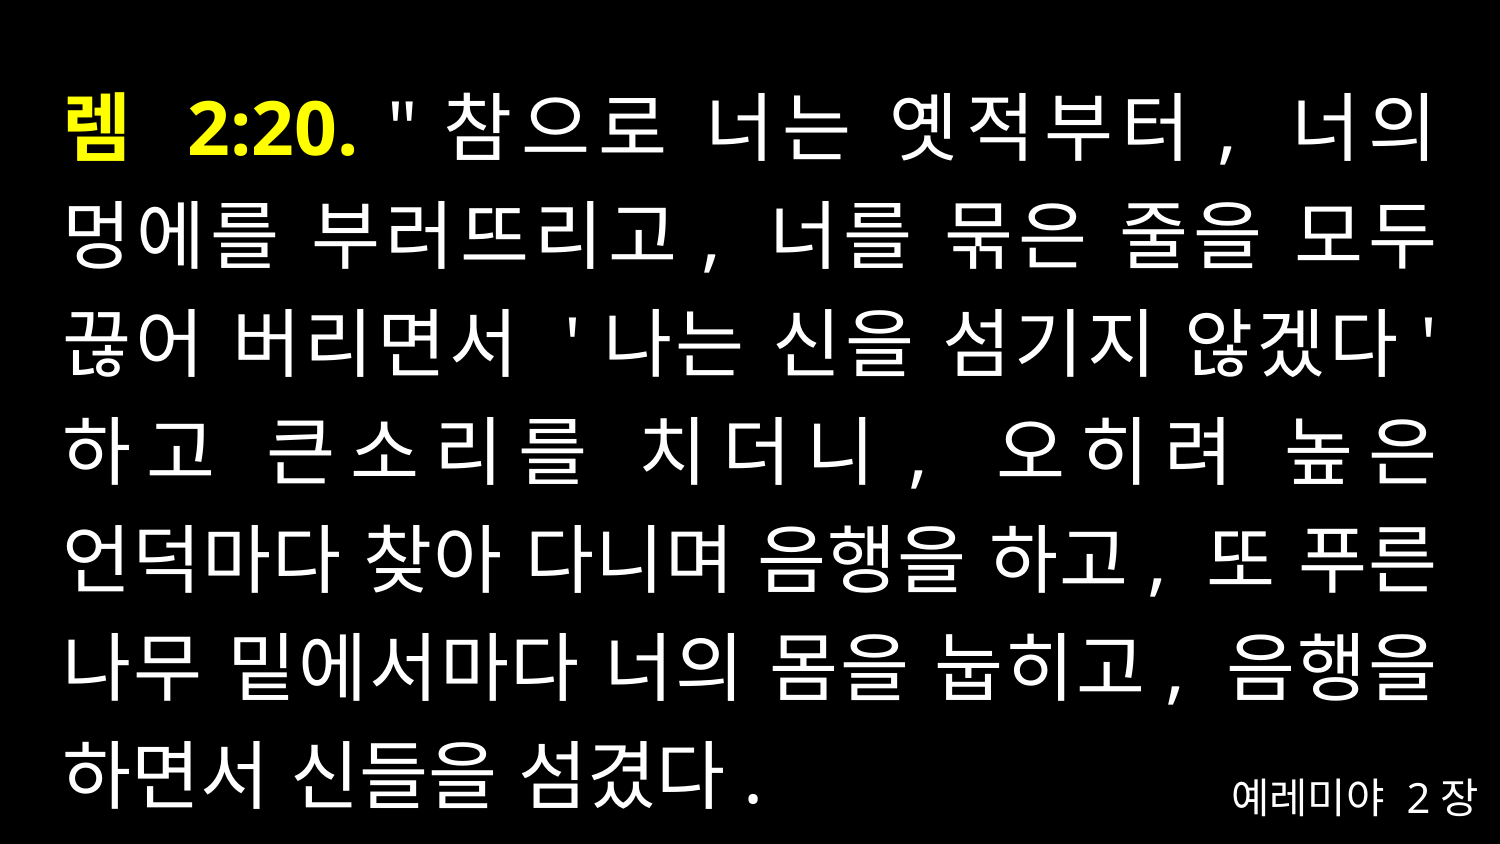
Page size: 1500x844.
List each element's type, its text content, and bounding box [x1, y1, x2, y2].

title 렘 2:20. "참으로 너는 옛적부터, 너의 멍에를 부러뜨리고, 너를 묶은 줄을 모두 끊어 버리면서 '나는 신을 섬기지 않겠다' 하고 큰소리를 치더니, 오히려 높은 언덕마다 찾아 다니며 음행을 하고, 또 푸른 나무 밑에서마다 너의 몸을 눕히고, 음행을 하면서 신들을 섬겼다. [0, 0, 1500, 844]
subtitle 예레미야 2장 [916, 770, 1500, 844]
